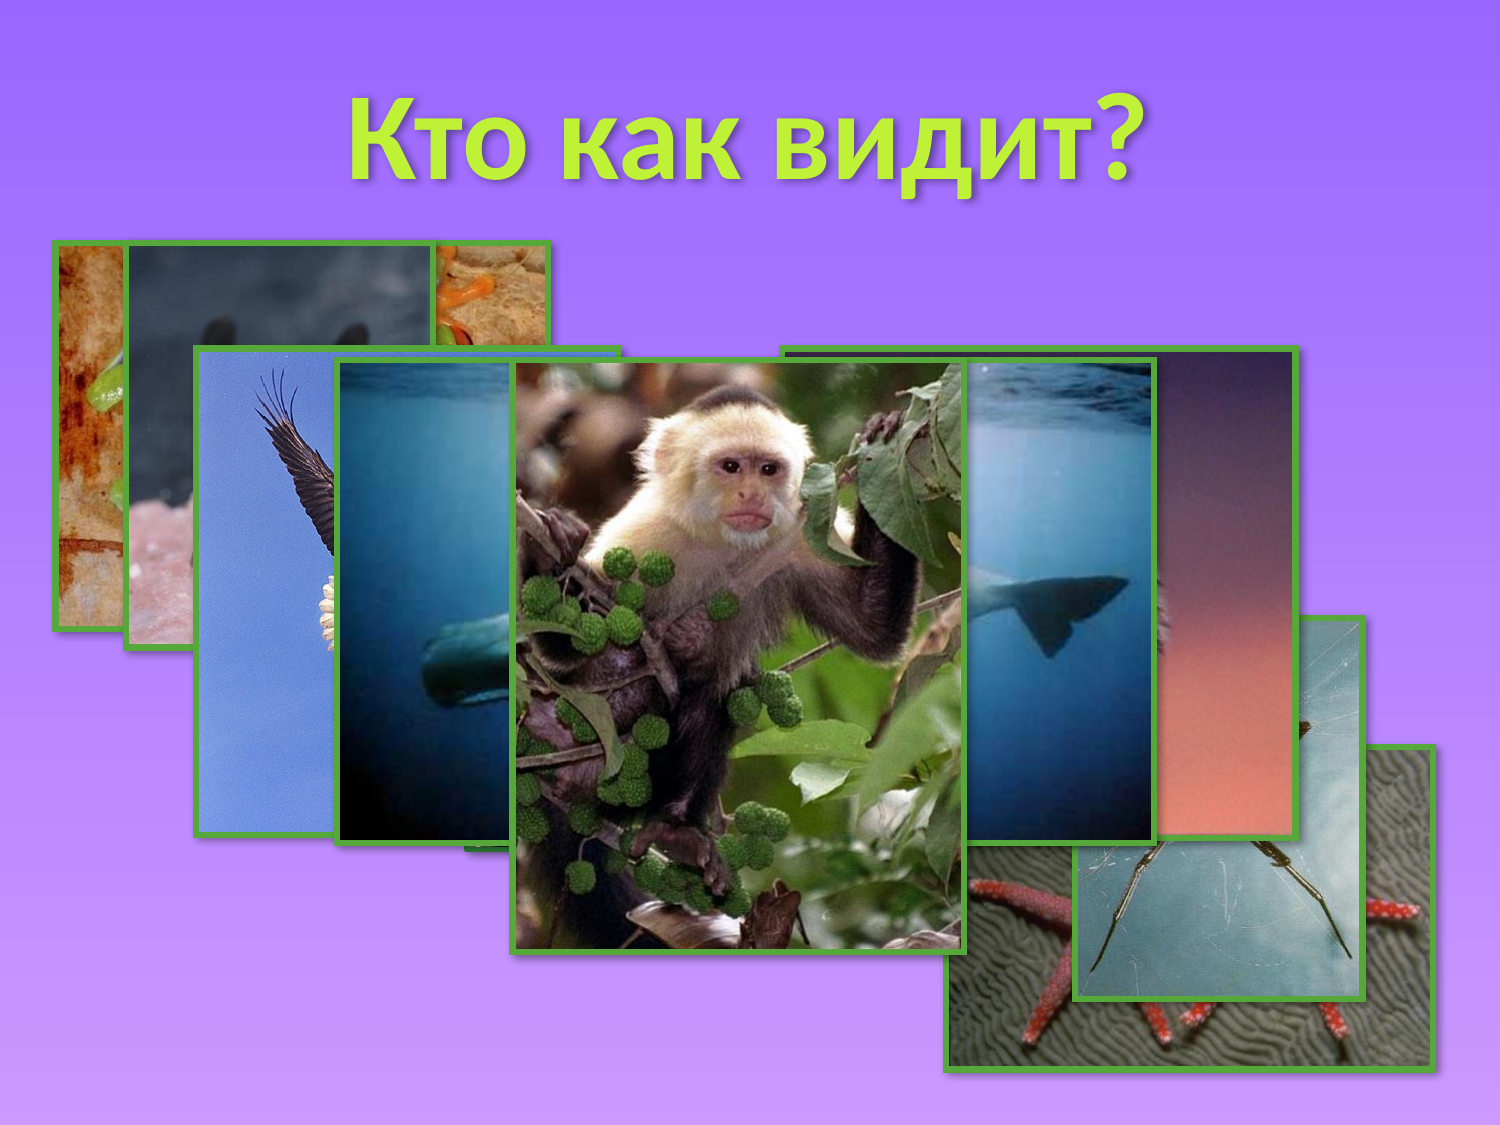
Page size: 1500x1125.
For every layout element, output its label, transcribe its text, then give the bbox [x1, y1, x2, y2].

picture [58, 245, 1430, 1067]
text_box Кто как видит? [331, 46, 1166, 213]
